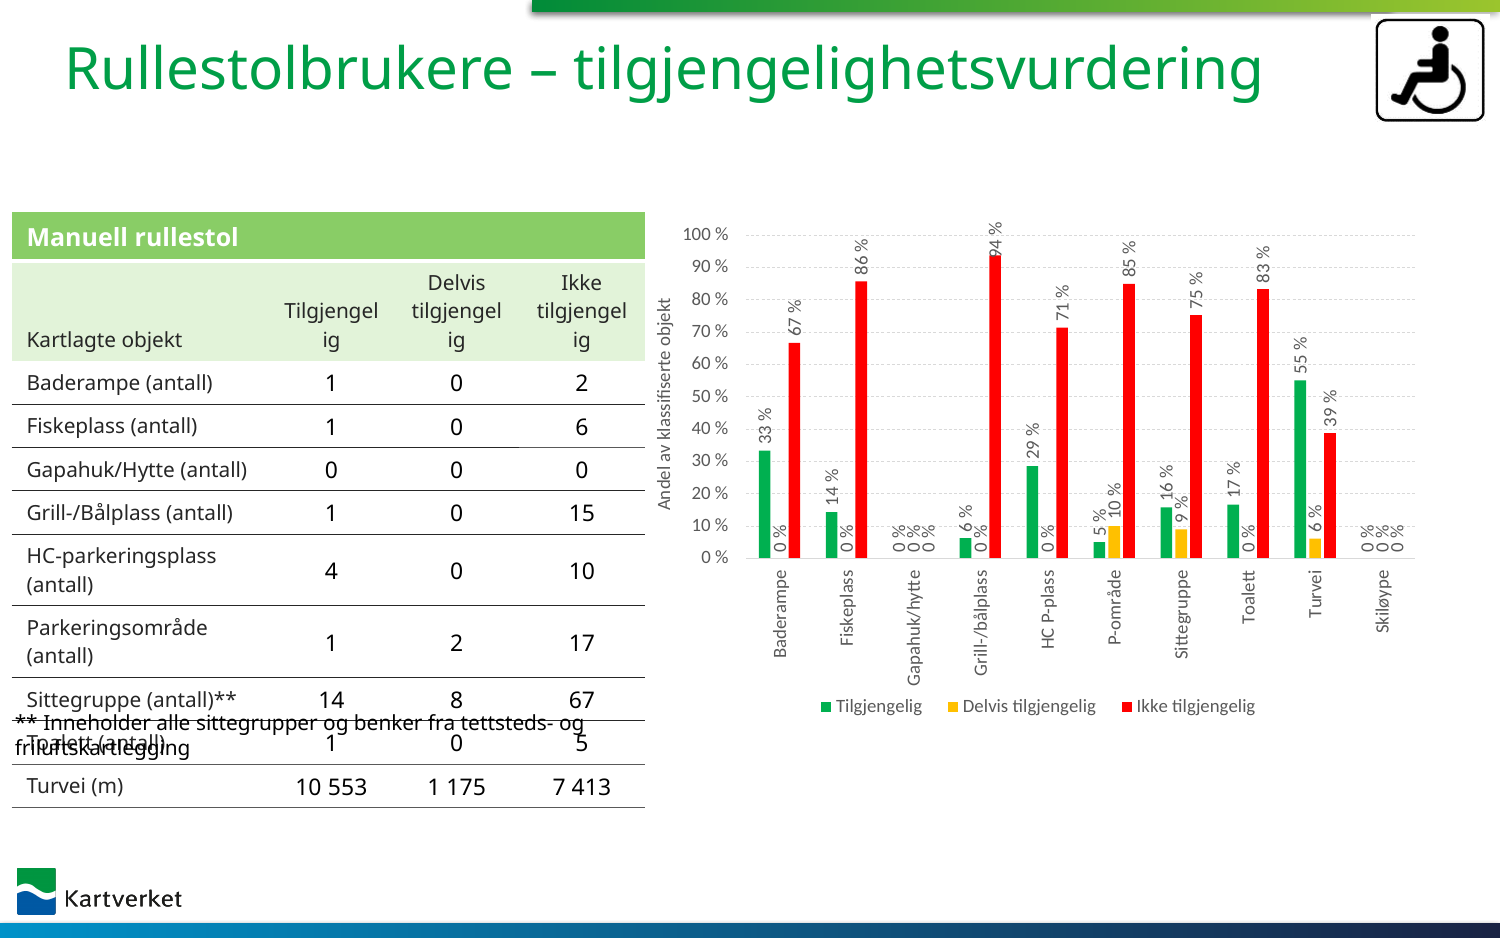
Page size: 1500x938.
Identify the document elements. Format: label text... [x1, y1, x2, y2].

table_cell 0 [394, 361, 519, 404]
table_cell Parkeringsområde (antall) [12, 606, 269, 677]
table_cell 14 [269, 678, 394, 702]
table_cell 6 [519, 405, 638, 447]
table_cell Sittegruppe (antall)** [12, 678, 269, 702]
table_cell 1 [269, 405, 394, 447]
table_cell 1 [269, 606, 394, 677]
table_cell Kartlagte objekt [12, 263, 269, 361]
table_cell Grill-/Bålplass (antall) [12, 491, 269, 534]
table_cell 2 [519, 361, 638, 404]
table_cell Gapahuk/Hytte (antall) [12, 448, 269, 490]
text_box Rullestolbrukere – tilgjengelighetsvurdering [49, 12, 1372, 109]
table_cell 10 553 [269, 768, 394, 807]
table_cell Ikke tilgjengelig [519, 263, 638, 361]
table_cell 15 [519, 491, 638, 534]
table_cell 1 [269, 491, 394, 534]
table_cell 0 [394, 535, 519, 605]
table_cell Delvis tilgjengelig [394, 263, 519, 361]
table_cell 7 413 [519, 768, 645, 807]
table_header Manuell rullestol [12, 212, 645, 259]
text_box ** Inneholder alle sittegrupper og benker fra tettsteds- og friluftskartlegging [0, 702, 745, 768]
table_cell 17 [519, 606, 638, 677]
picture [643, 218, 1427, 728]
table_cell Tilgjengelig [269, 263, 394, 361]
table_cell Baderampe (antall) [12, 361, 269, 404]
picture [1371, 13, 1491, 127]
table_cell Fiskeplass (antall) [12, 405, 269, 447]
table_cell 0 [394, 448, 519, 490]
table_cell HC-parkeringsplass (antall) [12, 535, 269, 605]
table_cell 4 [269, 535, 394, 605]
table_cell 8 [394, 678, 519, 702]
table_cell 1 [269, 361, 394, 404]
table_cell 10 [519, 535, 638, 605]
table_cell 0 [394, 405, 519, 447]
table_cell 2 [394, 606, 519, 677]
table_cell 1 175 [394, 768, 519, 807]
table_cell 0 [269, 448, 394, 490]
table_cell 0 [519, 448, 638, 490]
table_cell 67 [519, 678, 638, 702]
table_cell Turvei (m) [12, 768, 269, 807]
table_cell 0 [394, 491, 519, 534]
